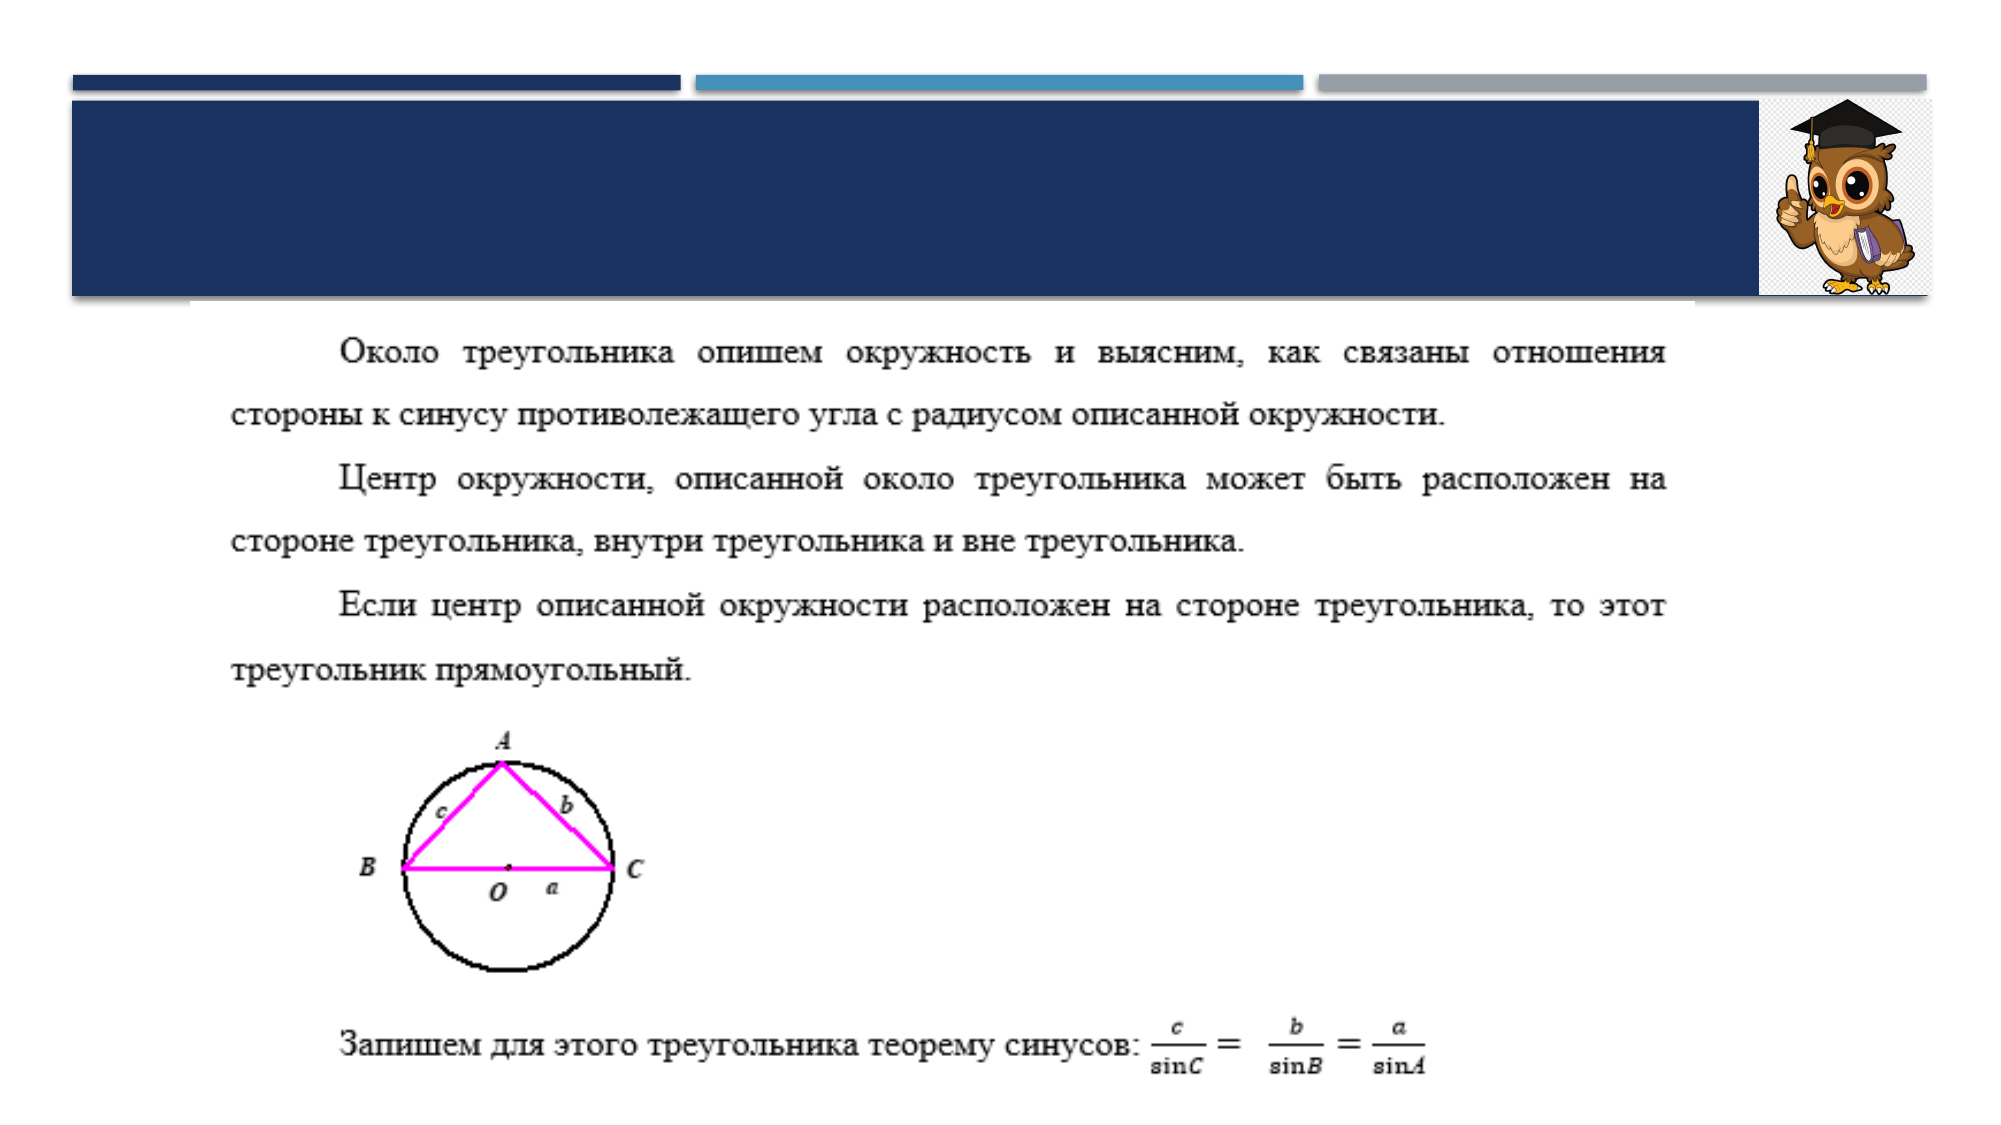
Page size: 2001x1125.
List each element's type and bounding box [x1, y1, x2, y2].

picture [1759, 99, 1932, 295]
list [189, 300, 1695, 1096]
